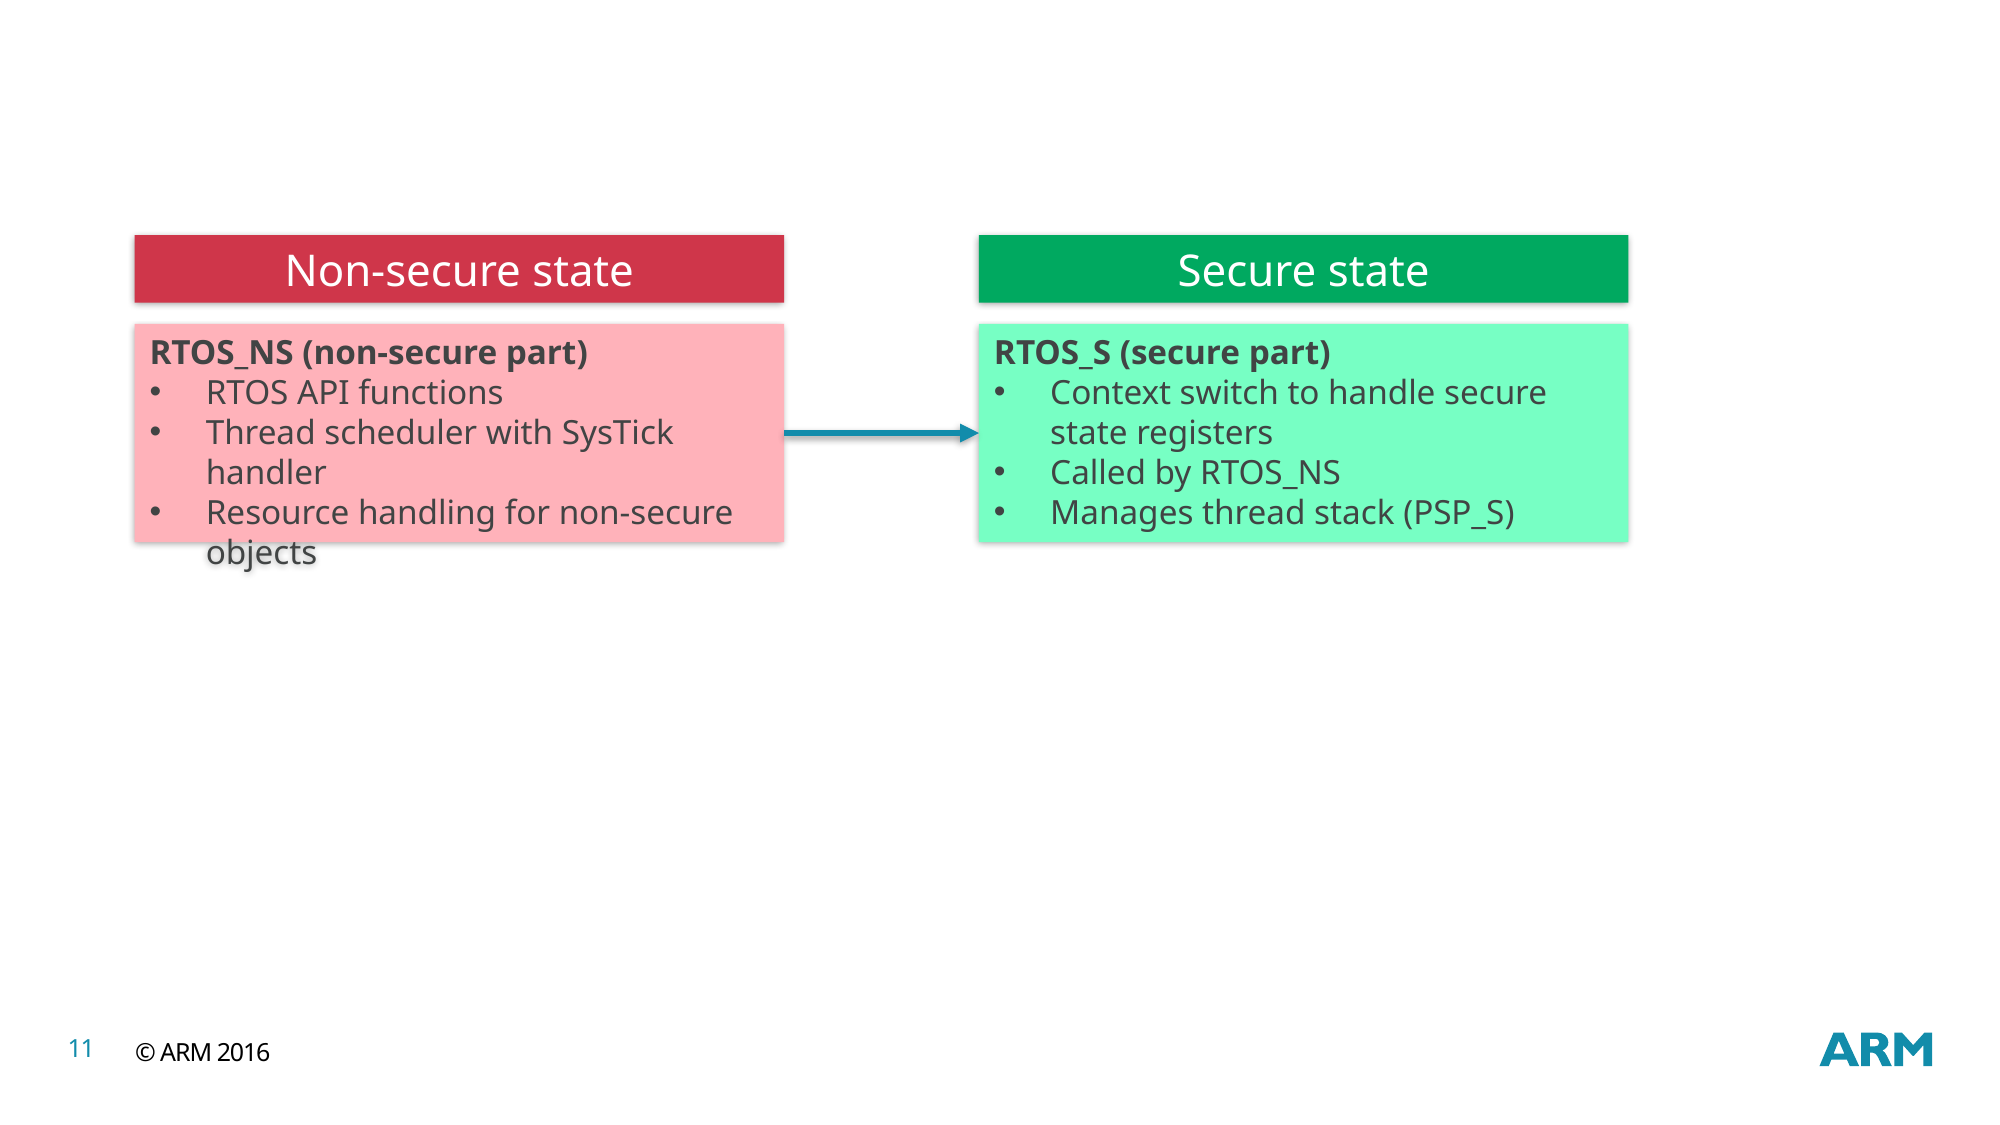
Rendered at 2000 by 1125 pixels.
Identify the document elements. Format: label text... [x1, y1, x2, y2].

text_box Non-secure state [131, 232, 787, 306]
text_box RTOS_S (secure part) Context switch to handle secure state registers Called by RTOS_NS Manages thread stack (PSP_S) [978, 323, 1629, 543]
text_box RTOS_NS (non-secure part) RTOS API functions Thread scheduler with SysTick handler Resource handling for non-secure objects [134, 323, 785, 543]
text_box Secure state [976, 232, 1632, 306]
